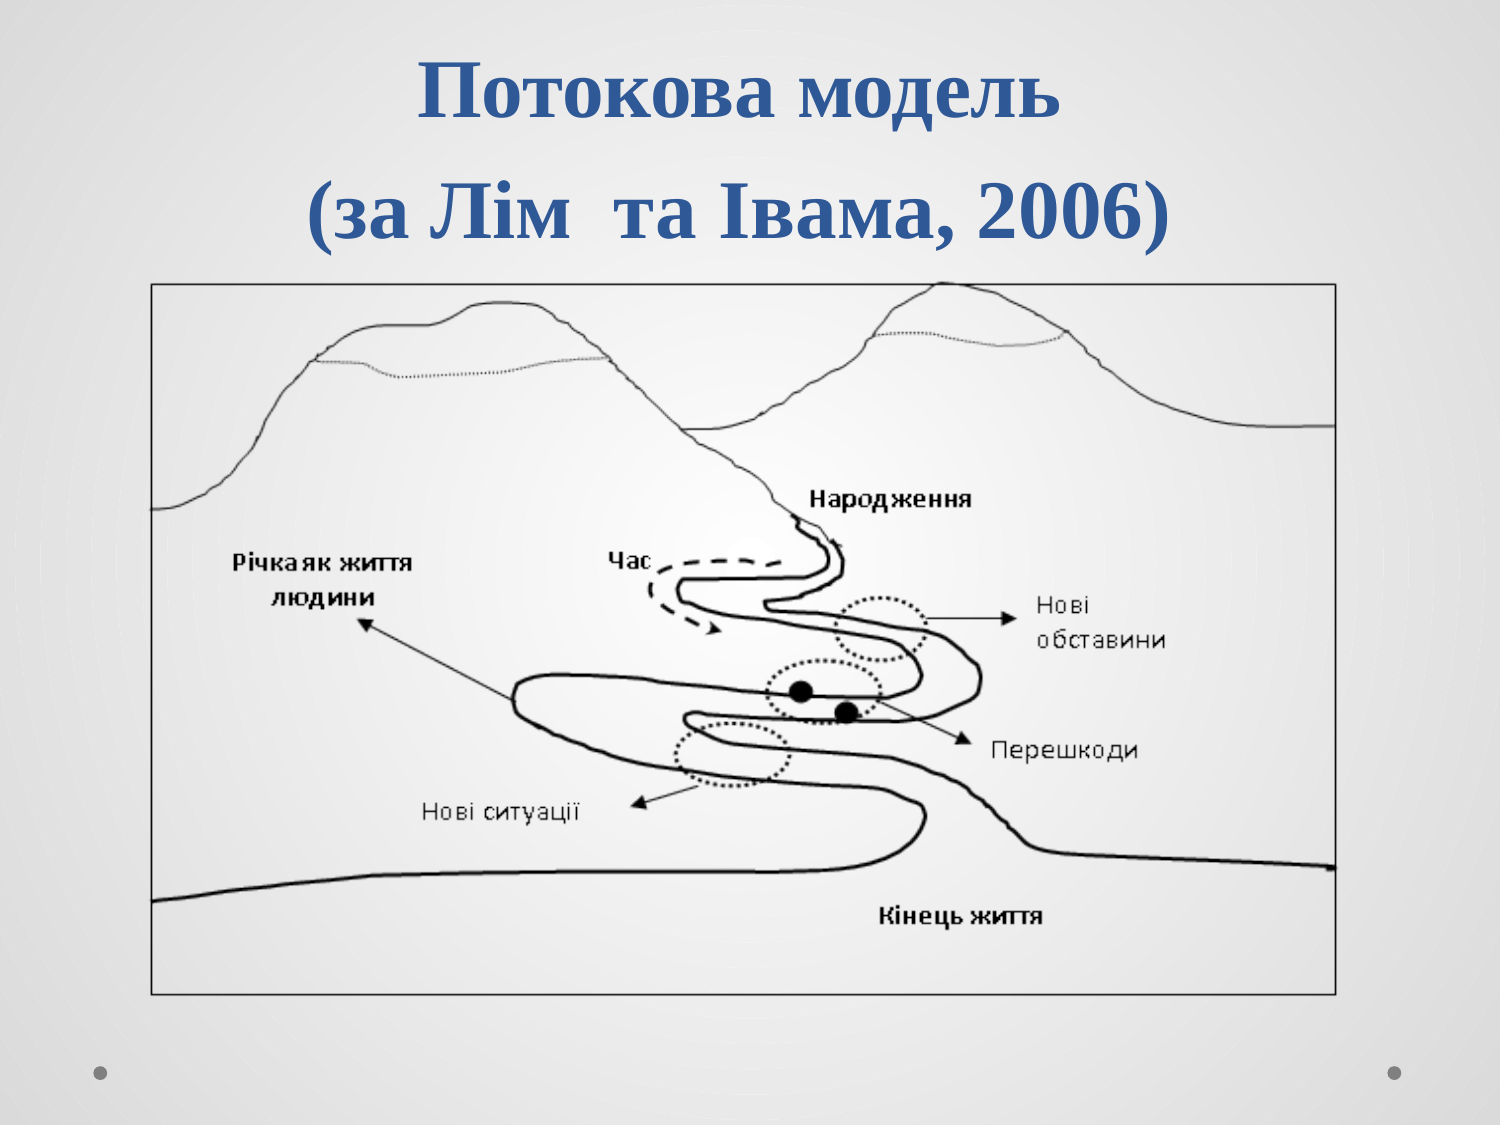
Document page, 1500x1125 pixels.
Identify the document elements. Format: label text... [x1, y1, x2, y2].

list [147, 278, 1341, 1000]
title Потокова модель (за Лім та Івама, 2006) [75, 0, 1425, 263]
